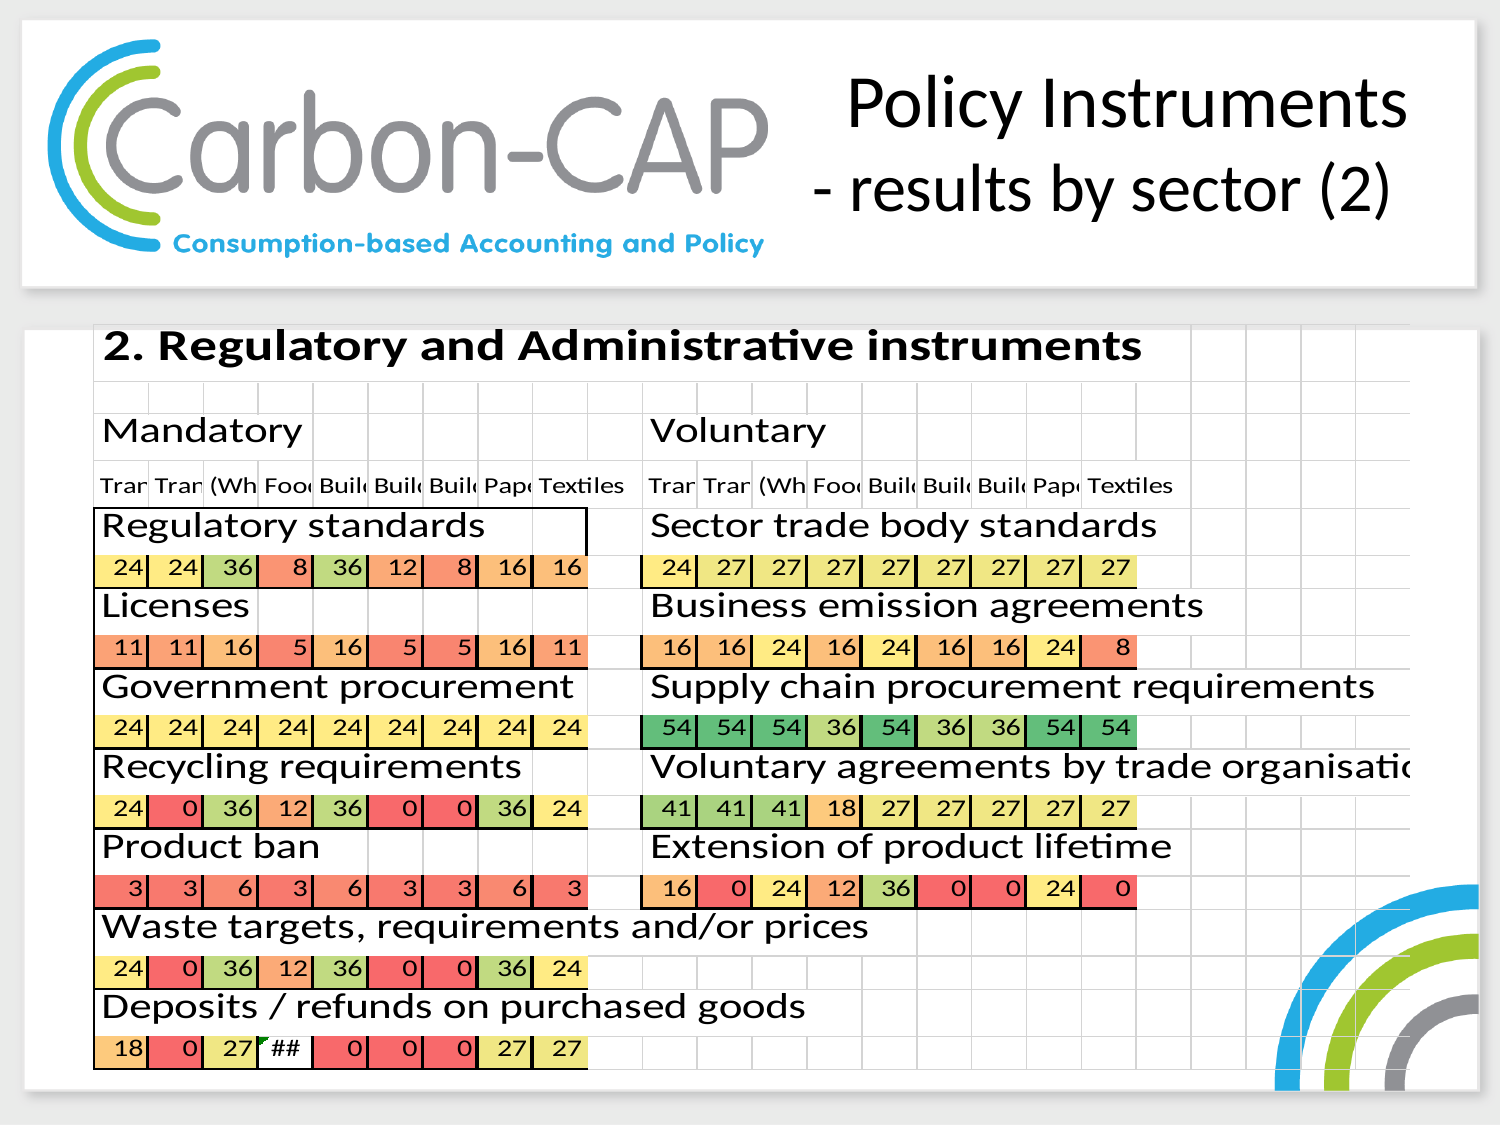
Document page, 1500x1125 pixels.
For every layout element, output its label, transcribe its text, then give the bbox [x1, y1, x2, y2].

title Policy Instruments - results by sector (2) [75, 45, 1425, 233]
picture [0, 0, 1500, 1125]
